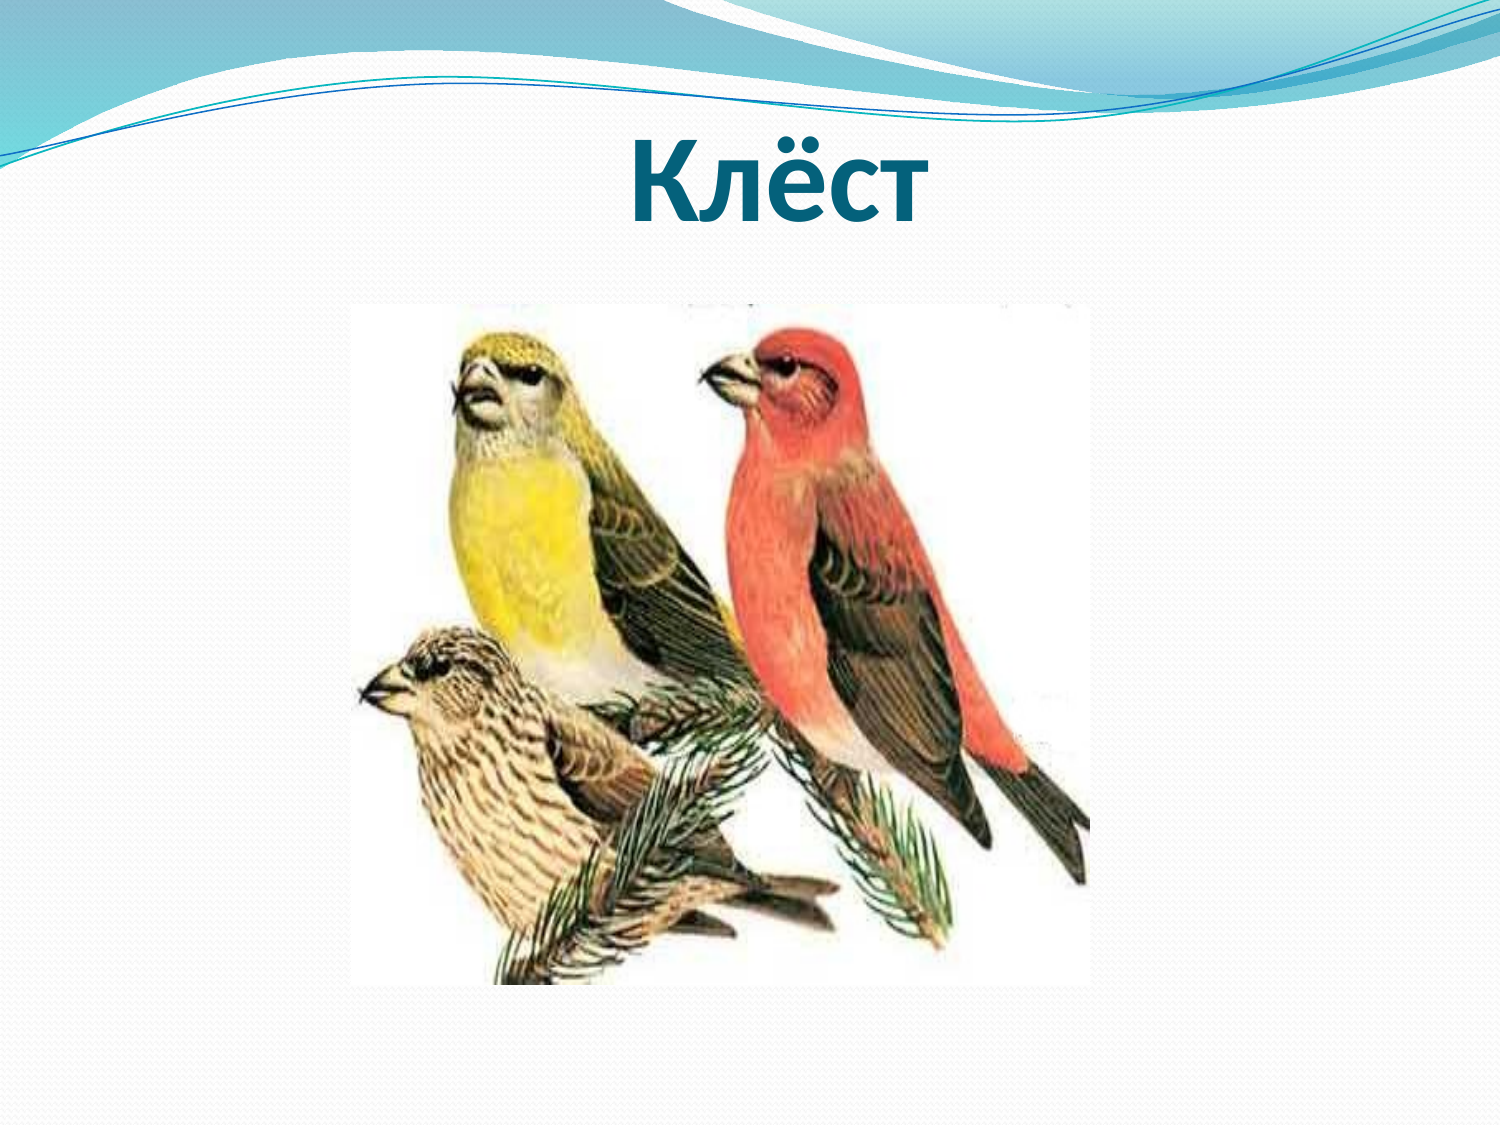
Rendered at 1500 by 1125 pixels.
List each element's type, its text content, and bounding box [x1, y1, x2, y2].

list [351, 304, 1091, 985]
title Клёст [457, 84, 1102, 247]
